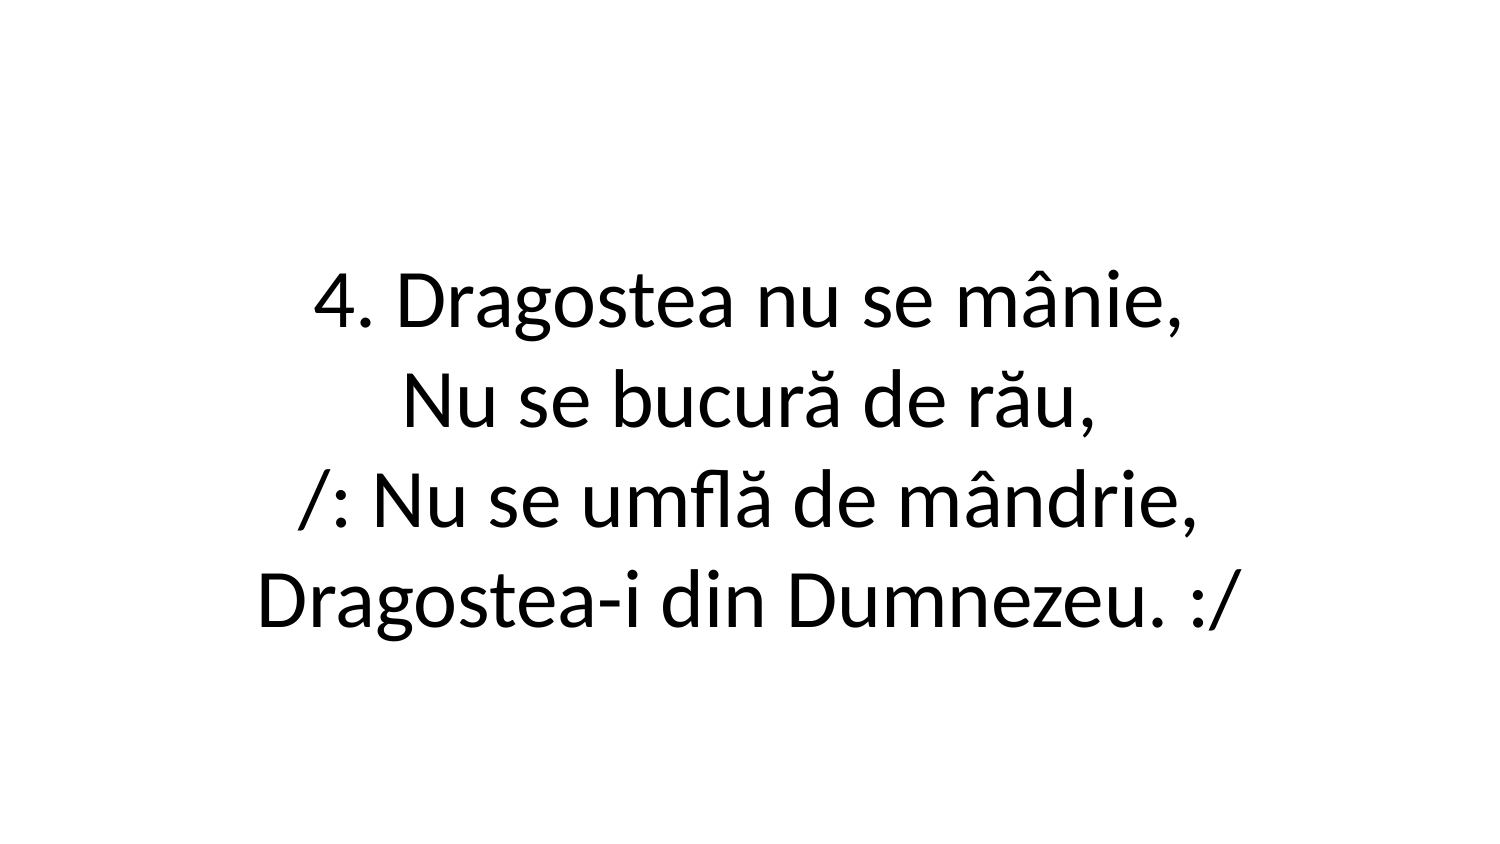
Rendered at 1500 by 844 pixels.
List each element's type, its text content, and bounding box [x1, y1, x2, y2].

text_box 4. Dragostea nu se mânie, Nu se bucură de rău, /: Nu se umflă de mândrie, Dragostea-i din Dumnezeu. :/ [242, 192, 1258, 652]
